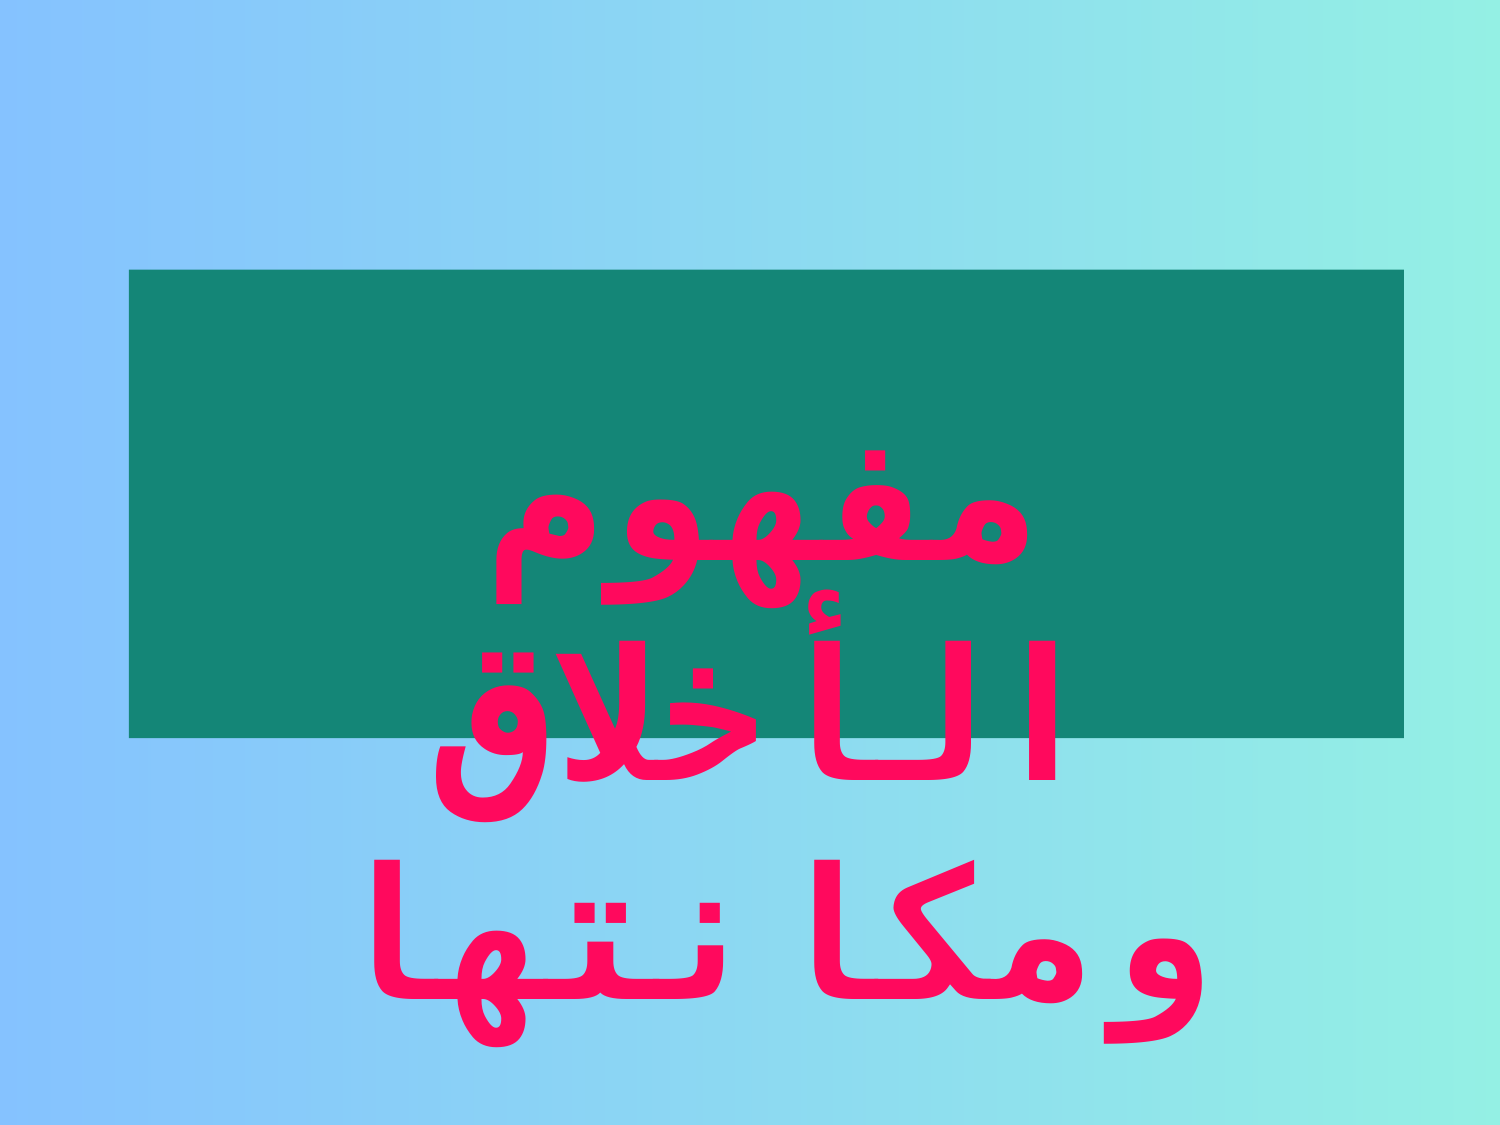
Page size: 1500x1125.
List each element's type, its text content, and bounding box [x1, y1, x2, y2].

title مفهوم الأخلاق ومكانتها [128, 269, 1404, 739]
